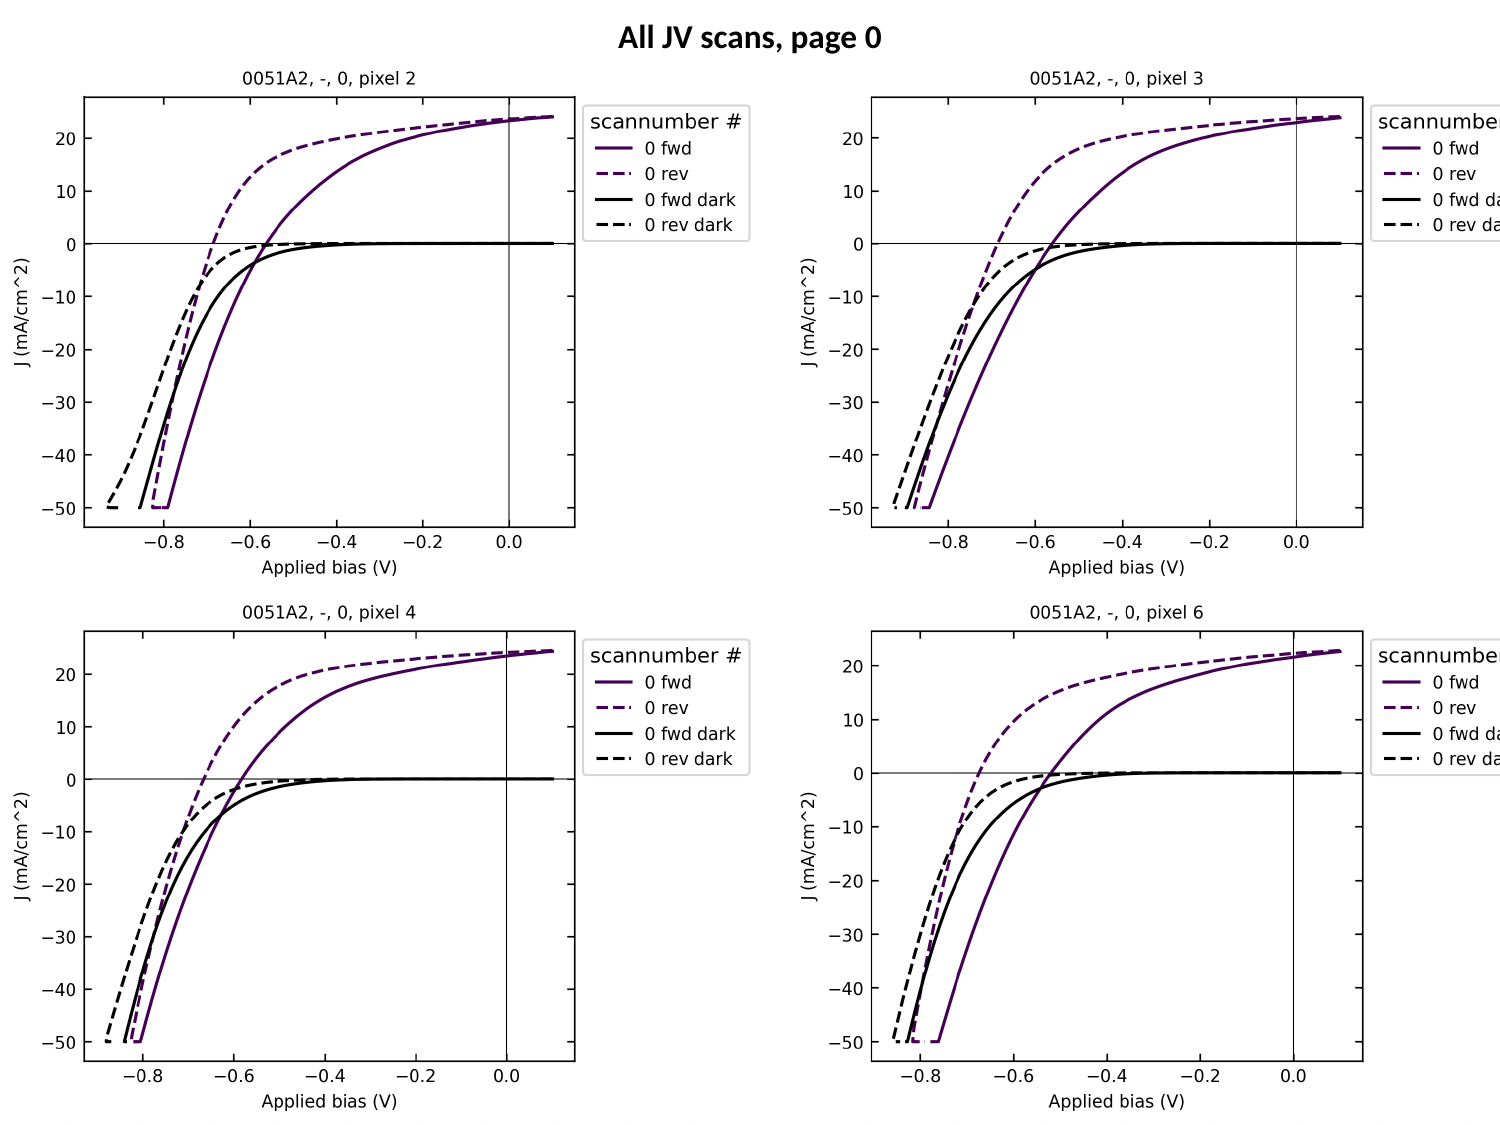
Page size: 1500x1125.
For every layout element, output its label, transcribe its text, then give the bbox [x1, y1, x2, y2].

title All JV scans, page 0 [0, 0, 1500, 75]
picture [0, 56, 764, 1125]
picture [787, 56, 1500, 1125]
